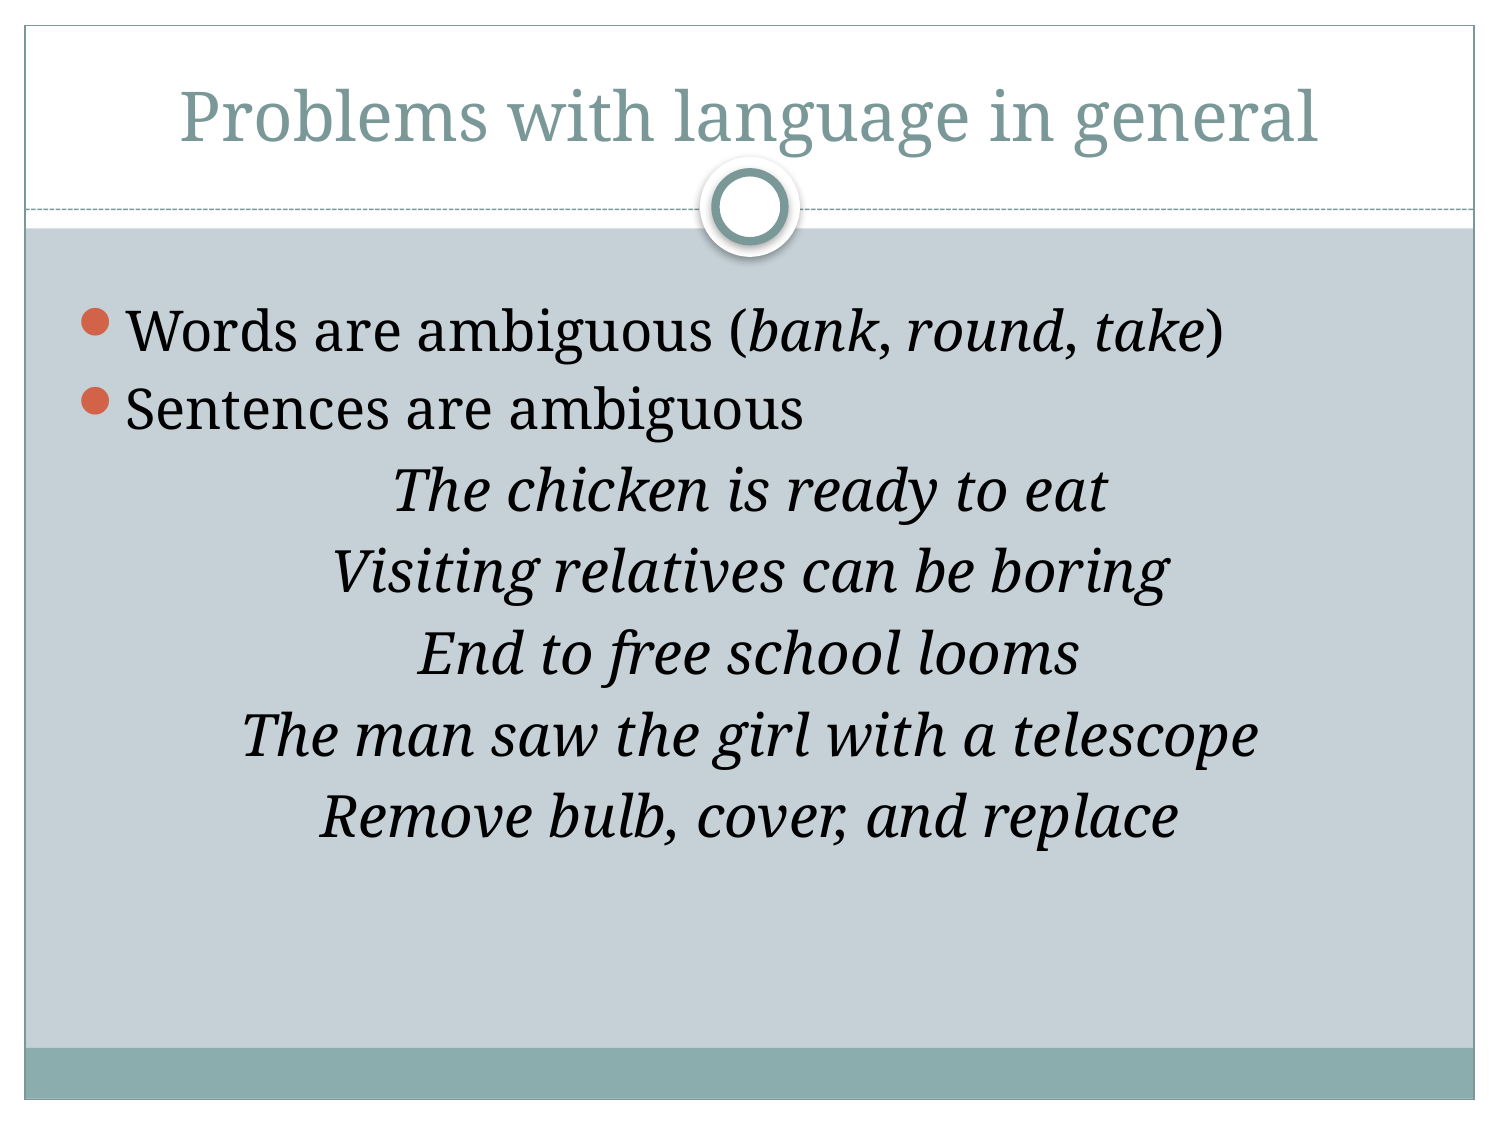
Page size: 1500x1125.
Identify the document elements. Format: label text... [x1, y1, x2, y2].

title Problems with language in general [37, 37, 1463, 163]
list Words are ambiguous (bank, round, take) Sentences are ambiguous The chicken is ready to eat Visiting relatives can be boring End to free school looms The man saw the girl with a telescope Remove bulb, cover, and replace [62, 287, 1438, 963]
